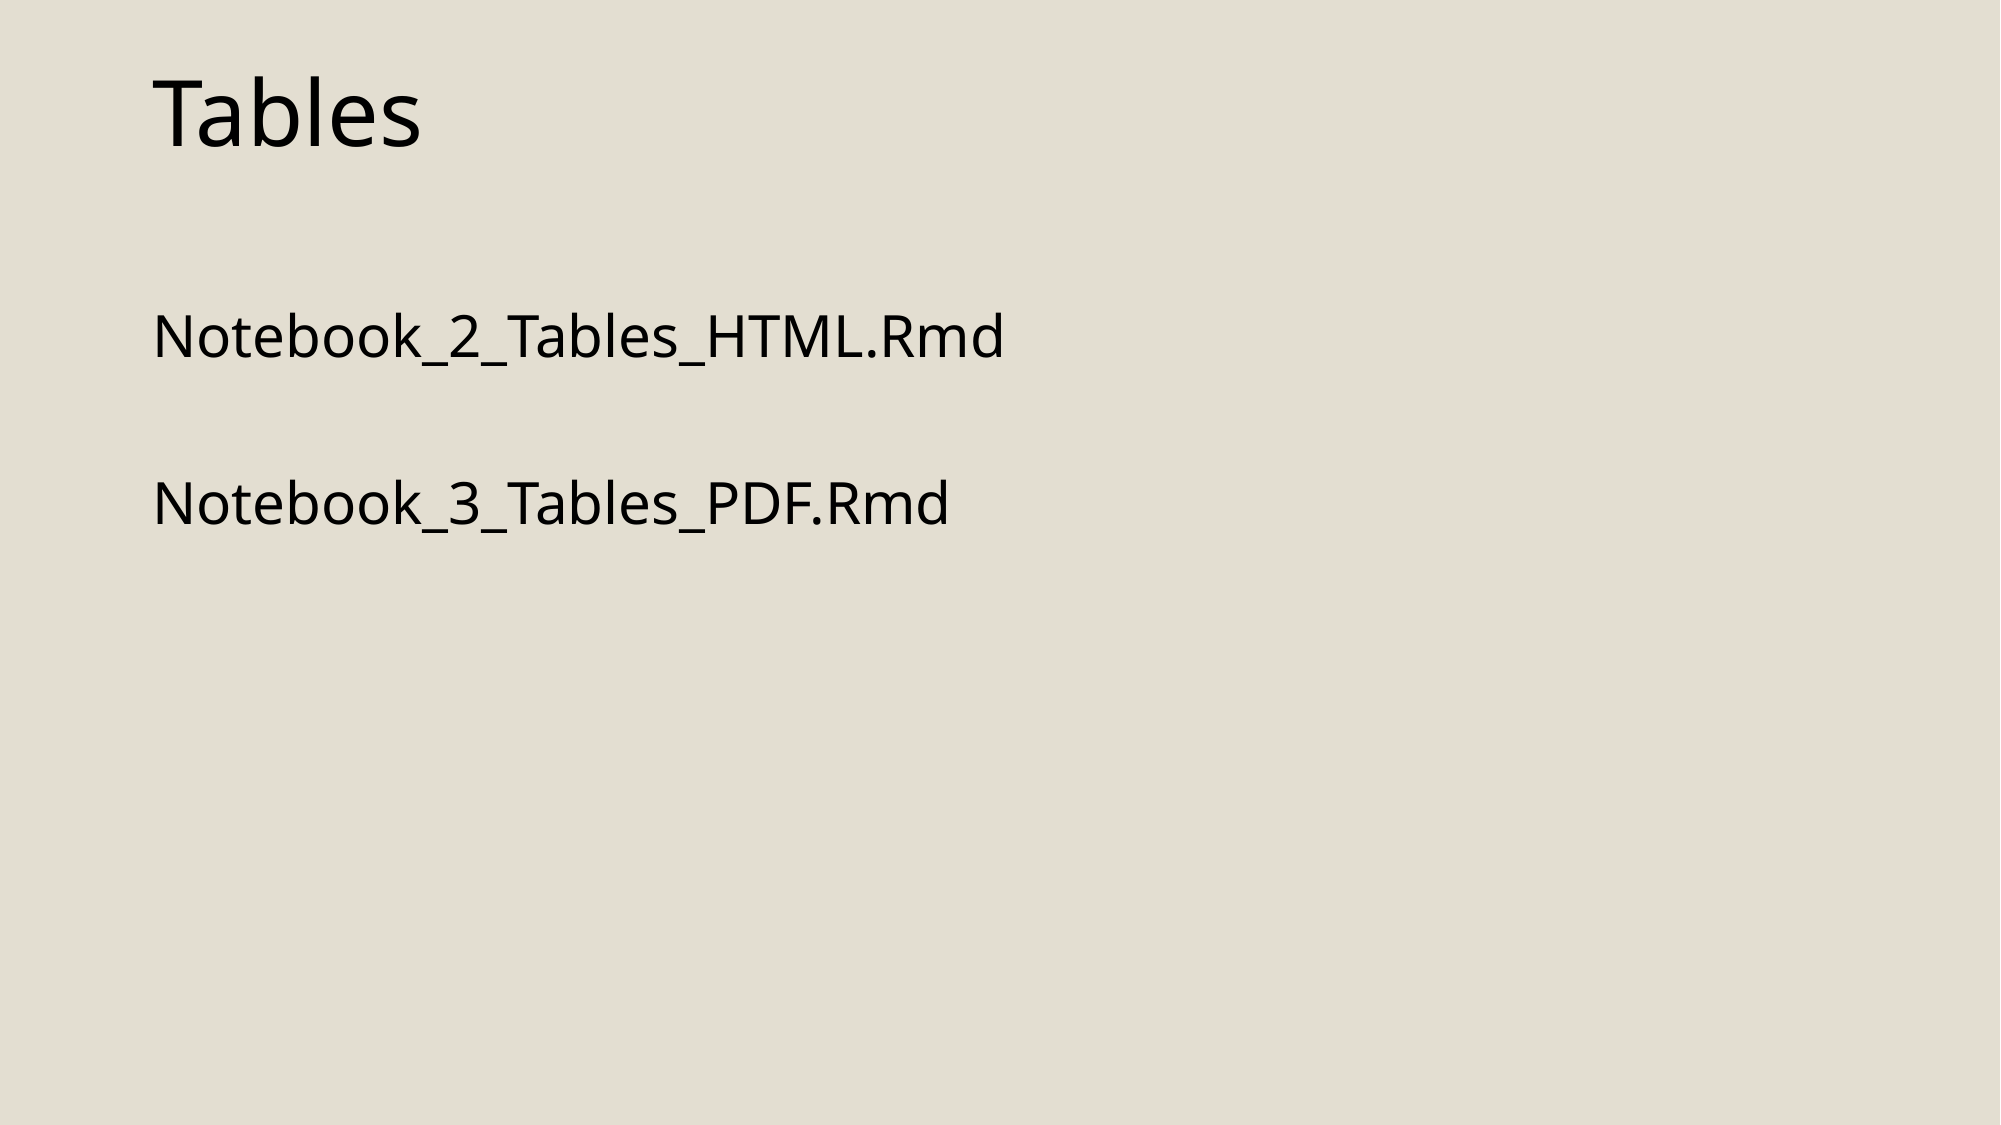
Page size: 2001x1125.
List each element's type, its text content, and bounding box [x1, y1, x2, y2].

text_box Notebook_2_Tables_HTML.Rmd Notebook_3_Tables_PDF.Rmd [137, 299, 1863, 665]
text_box Tables [137, 59, 1863, 278]
